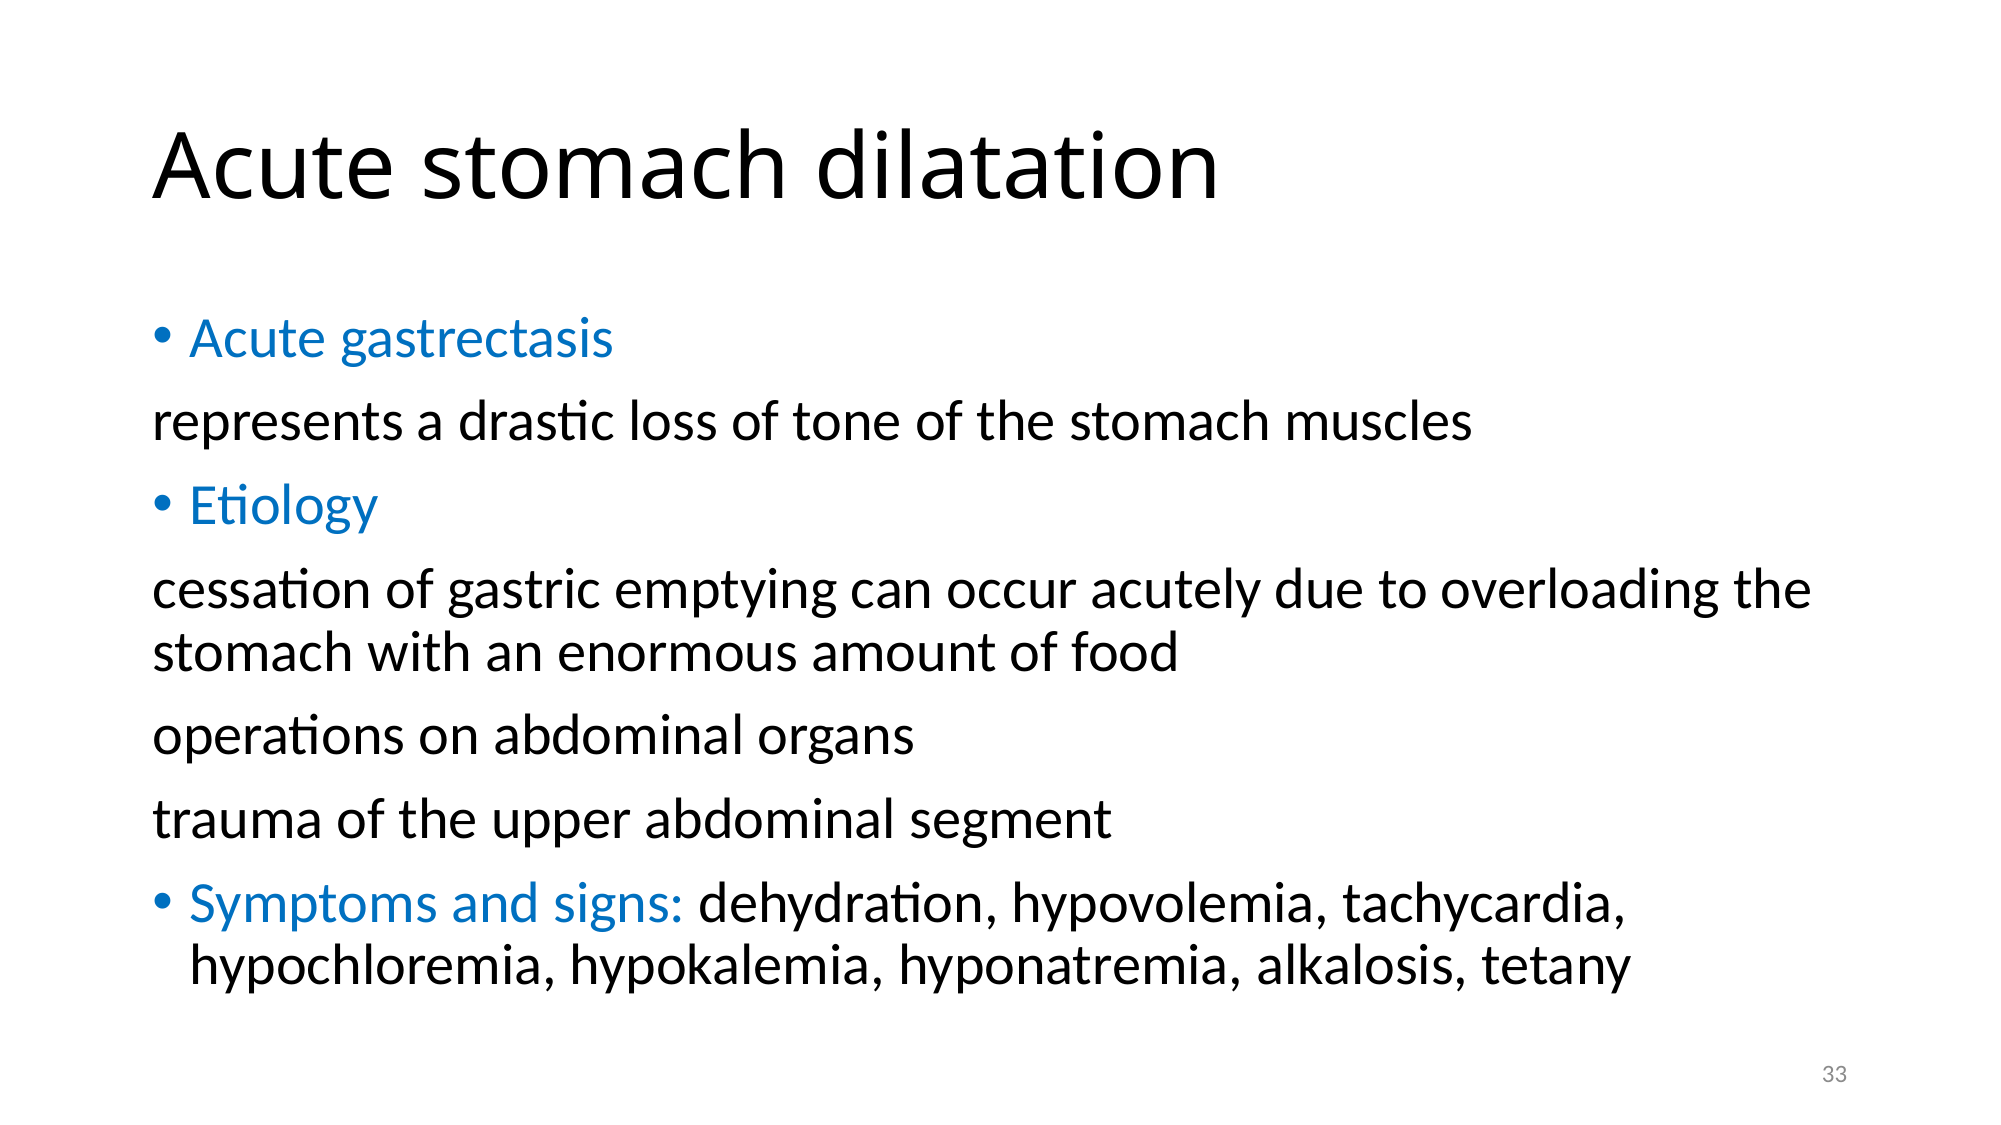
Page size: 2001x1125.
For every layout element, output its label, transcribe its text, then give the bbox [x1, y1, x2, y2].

title Acute stomach dilatation [137, 59, 1863, 278]
list Acute gastrectasis represents a drastic loss of tone of the stomach muscles Etiology cessation of gastric emptying can occur acutely due to overloading the stomach with an enormous amount of food operations on abdominal organs trauma of the upper abdominal segment Symptoms and signs: dehydration, hypovolemia, tachycardia, hypochloremia, hypokalemia, hyponatremia, alkalosis, tetany [137, 299, 1863, 1014]
slide_number 33 [1412, 1042, 1863, 1103]
